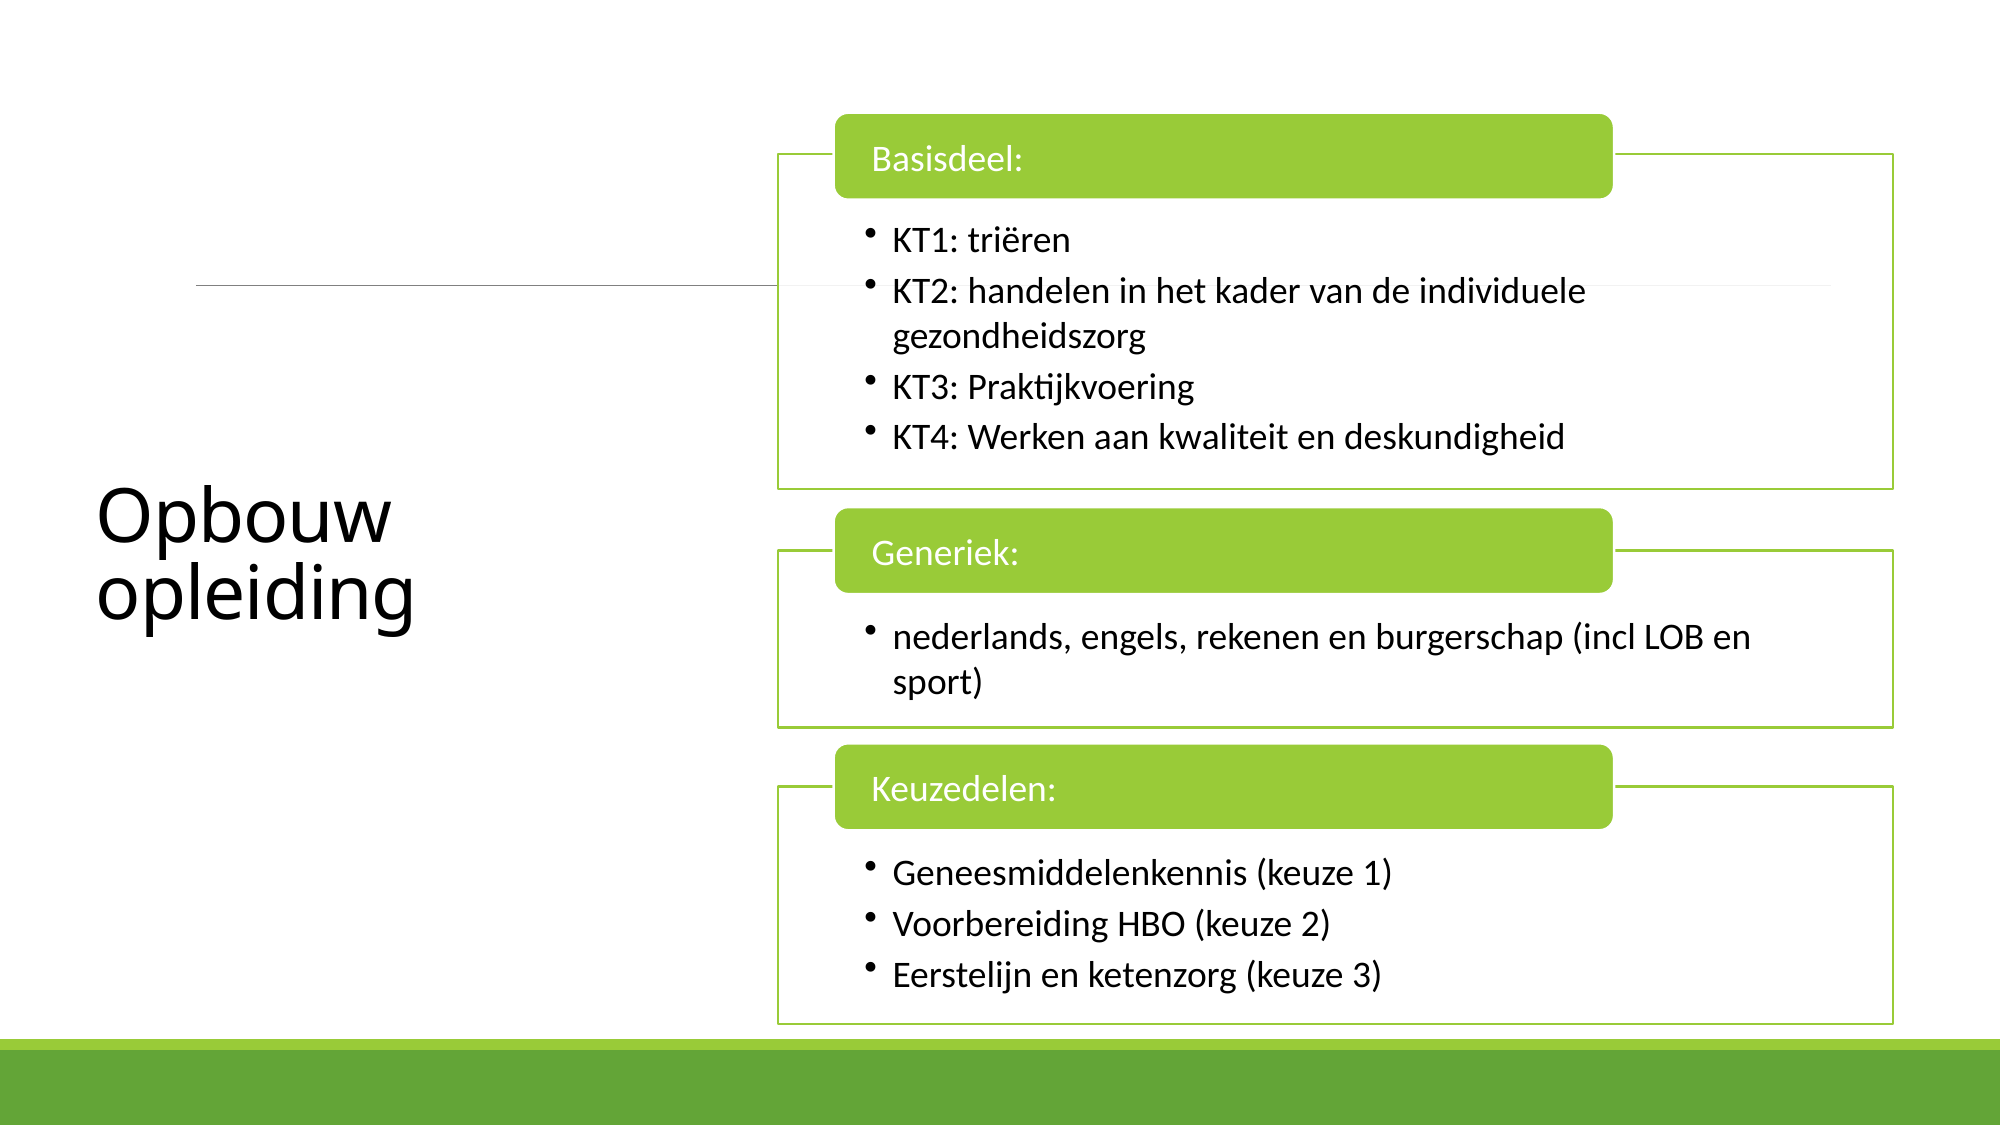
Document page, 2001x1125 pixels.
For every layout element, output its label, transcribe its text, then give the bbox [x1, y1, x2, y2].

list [777, 104, 1894, 1033]
title Opbouw opleiding [80, 84, 587, 1032]
